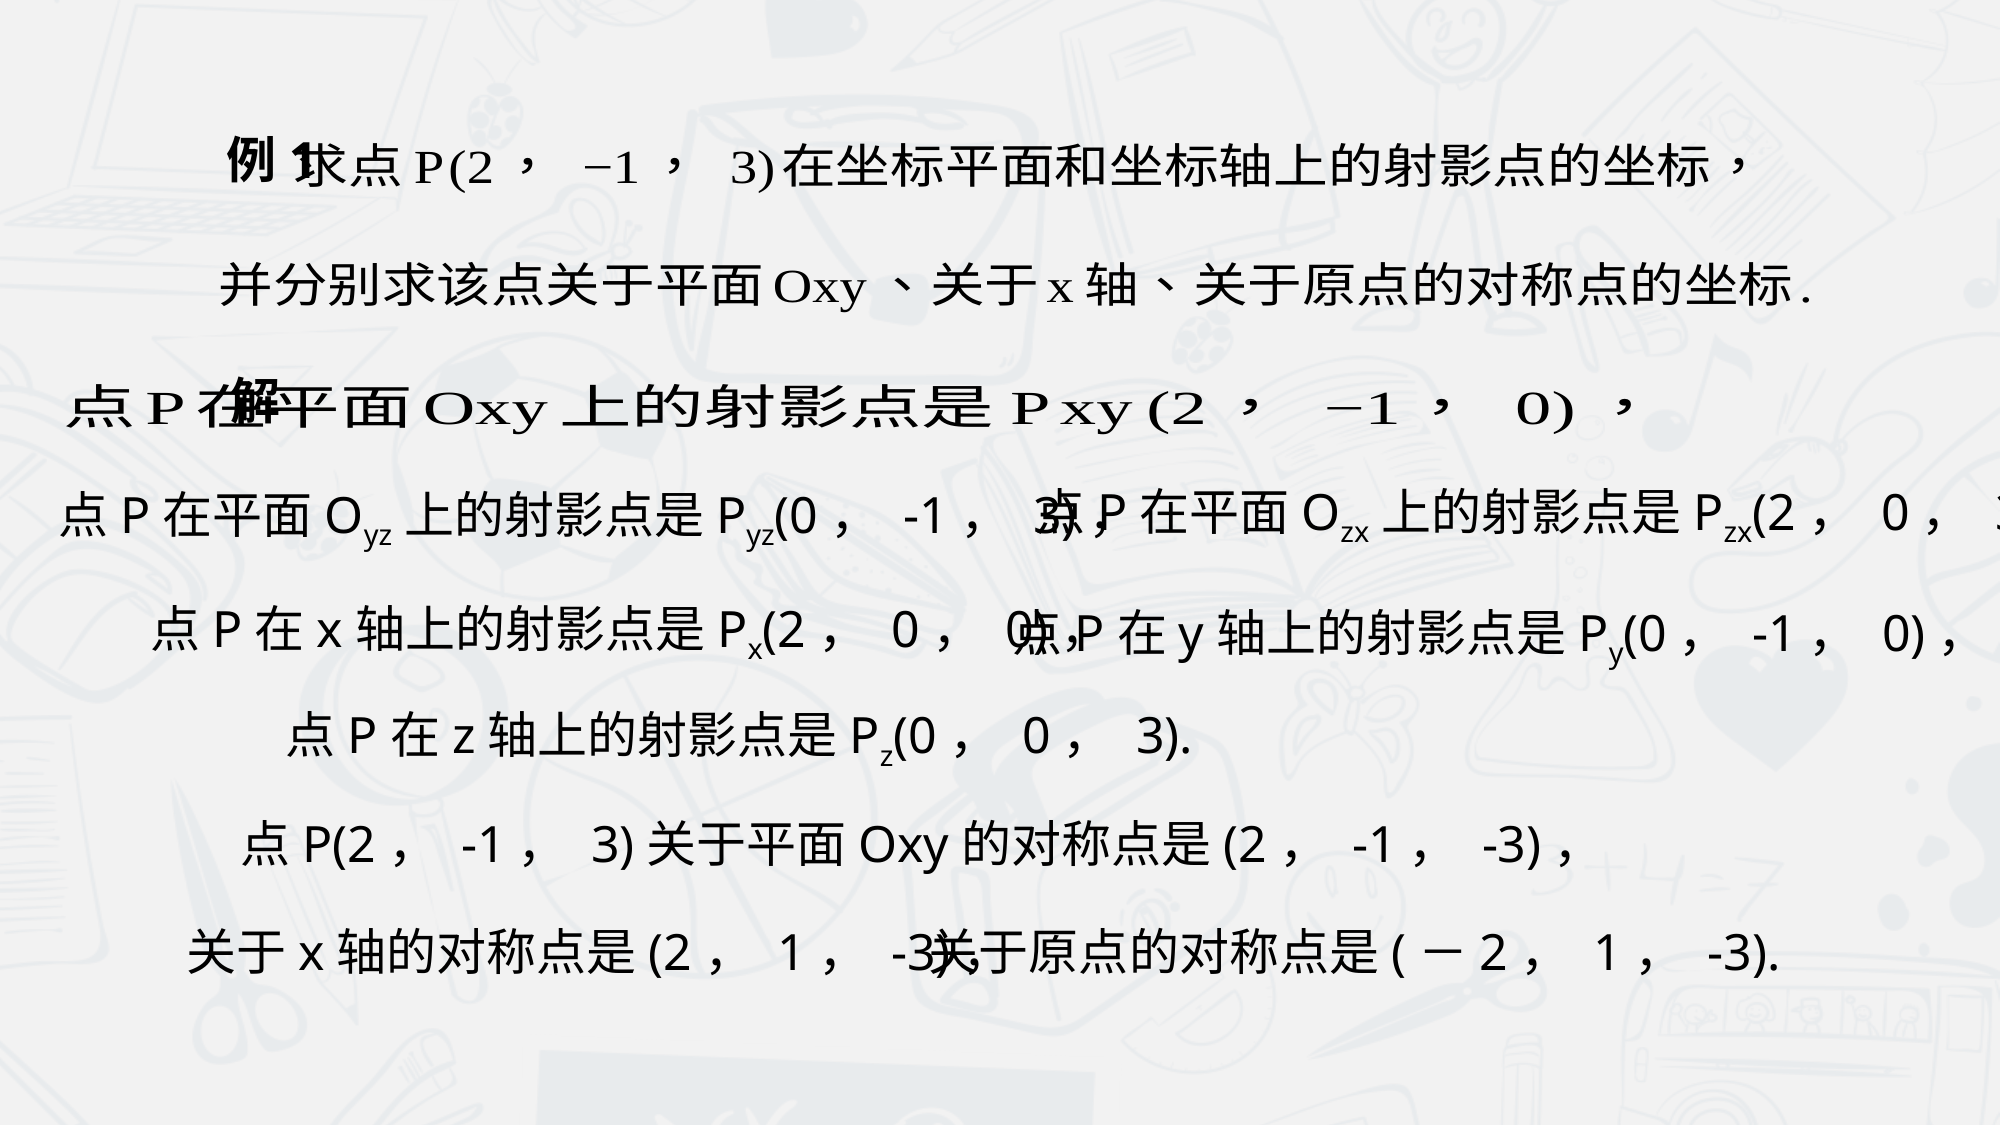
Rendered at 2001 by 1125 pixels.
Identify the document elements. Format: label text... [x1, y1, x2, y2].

text_box 点P在y轴上的射影点是Py(0， -1， 0)， [998, 624, 2000, 677]
text_box 点P(2， -1， 3)关于平面Oxy的对称点是(2， -1， -3)， [147, 830, 1659, 880]
text_box 例1 [0, 139, 581, 196]
text_box 点P在z轴上的射影点是Pz(0， 0， 3). [0, 729, 1476, 780]
text_box 关于原点的对称点是(－2， 1， -3). [580, 938, 2000, 988]
text_box 解 [0, 384, 1169, 437]
text_box 点P在x轴上的射影点是Px(2， 0， 0)， [135, 620, 1647, 673]
text_box 点P在平面Oyz上的射影点是Pyz(0， -1， 3)， [0, 506, 1511, 559]
text_box 点P在平面Ozx上的射影点是Pzx(2， 0， 3)， [976, 503, 2000, 556]
text_box 关于x轴的对称点是(2， 1， -3)， [0, 938, 580, 988]
